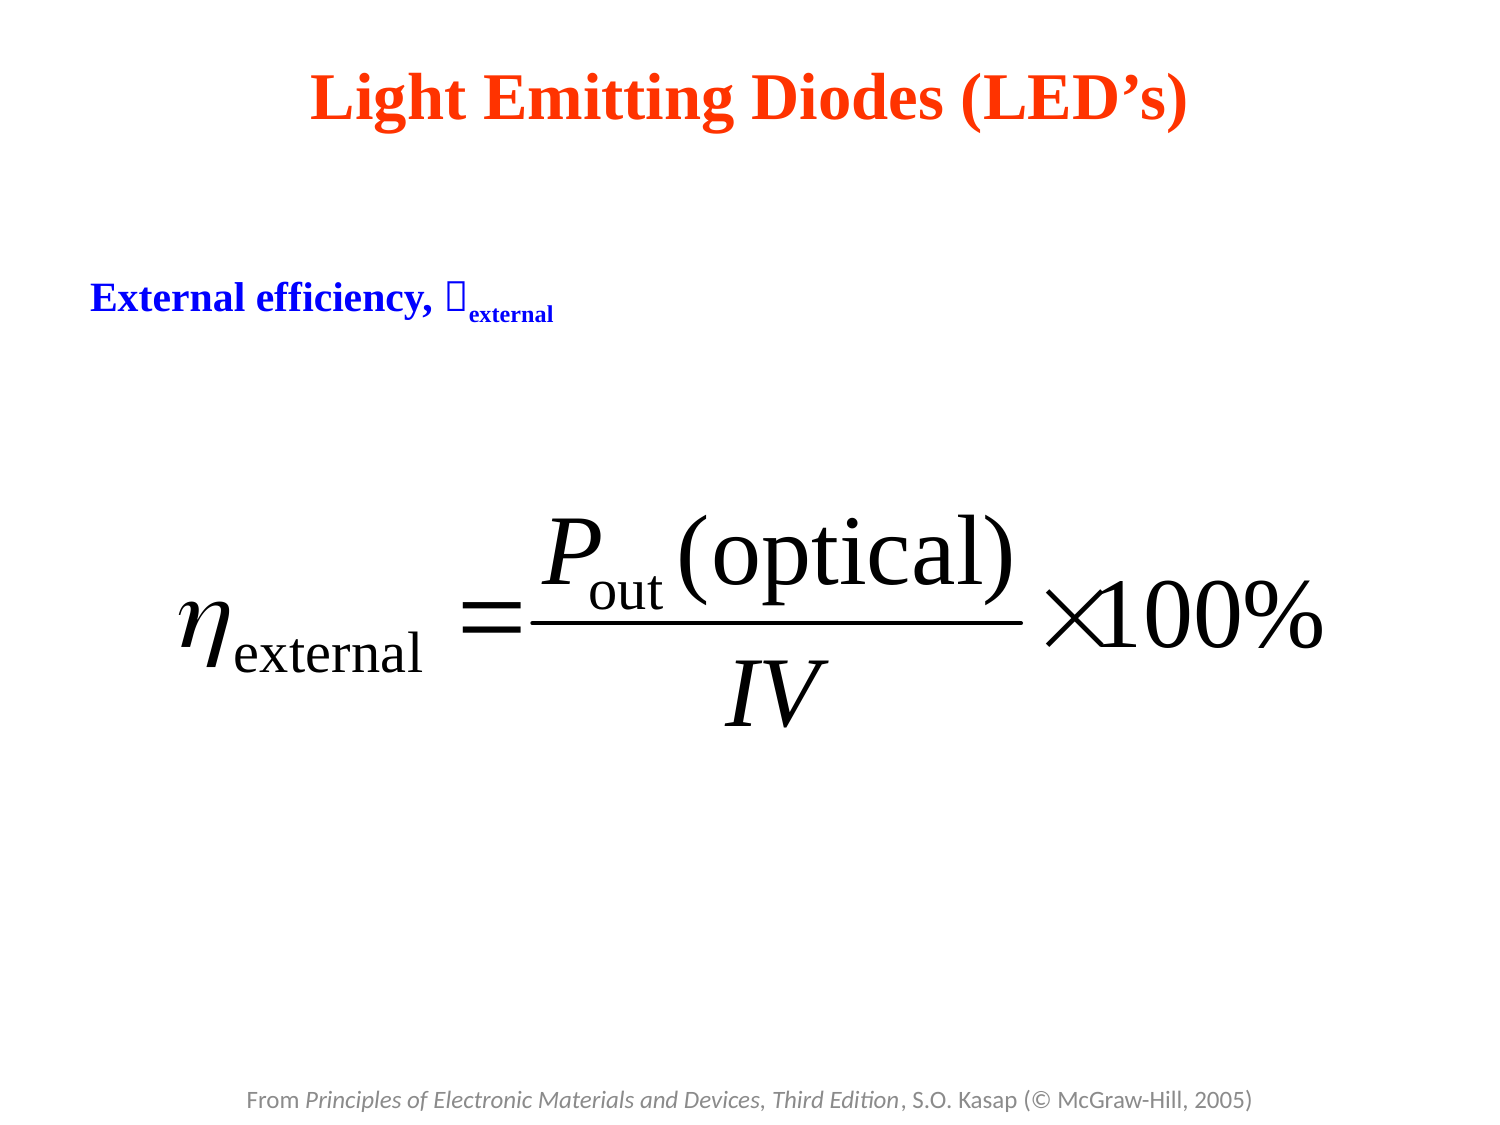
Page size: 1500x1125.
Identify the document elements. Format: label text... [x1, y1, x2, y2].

footer From Principles of Electronic Materials and Devices, Third Edition, S.O. Kasap (© McGraw-Hill, 2005) [0, 1072, 1500, 1125]
list External efficiency, external [75, 262, 1444, 347]
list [166, 489, 1342, 749]
title Light Emitting Diodes (LED’s) [75, 45, 1425, 233]
